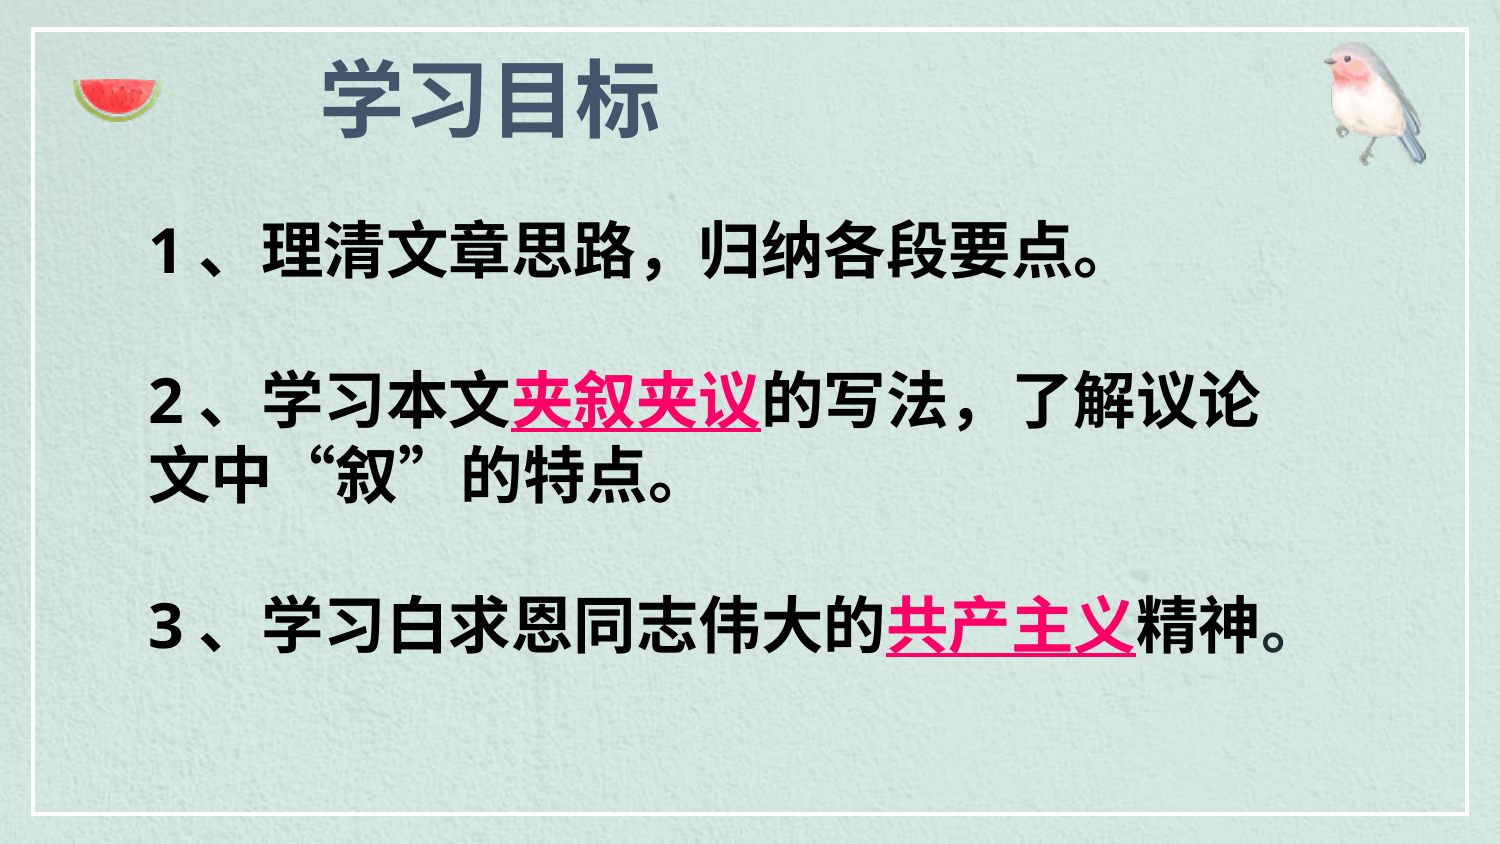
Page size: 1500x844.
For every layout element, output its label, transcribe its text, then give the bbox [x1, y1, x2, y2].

picture [1324, 42, 1426, 166]
text_box 学习目标 [176, 79, 974, 155]
text_box 1、理清文章思路，归纳各段要点。 2、学习本文夹叙夹议的写法，了解议论文中“叙”的特点。 3、学习白求恩同志伟大的共产主义精神。 [137, 205, 1330, 844]
text_box [32, 28, 1468, 815]
picture [73, 79, 162, 122]
picture [0, 0, 1500, 844]
